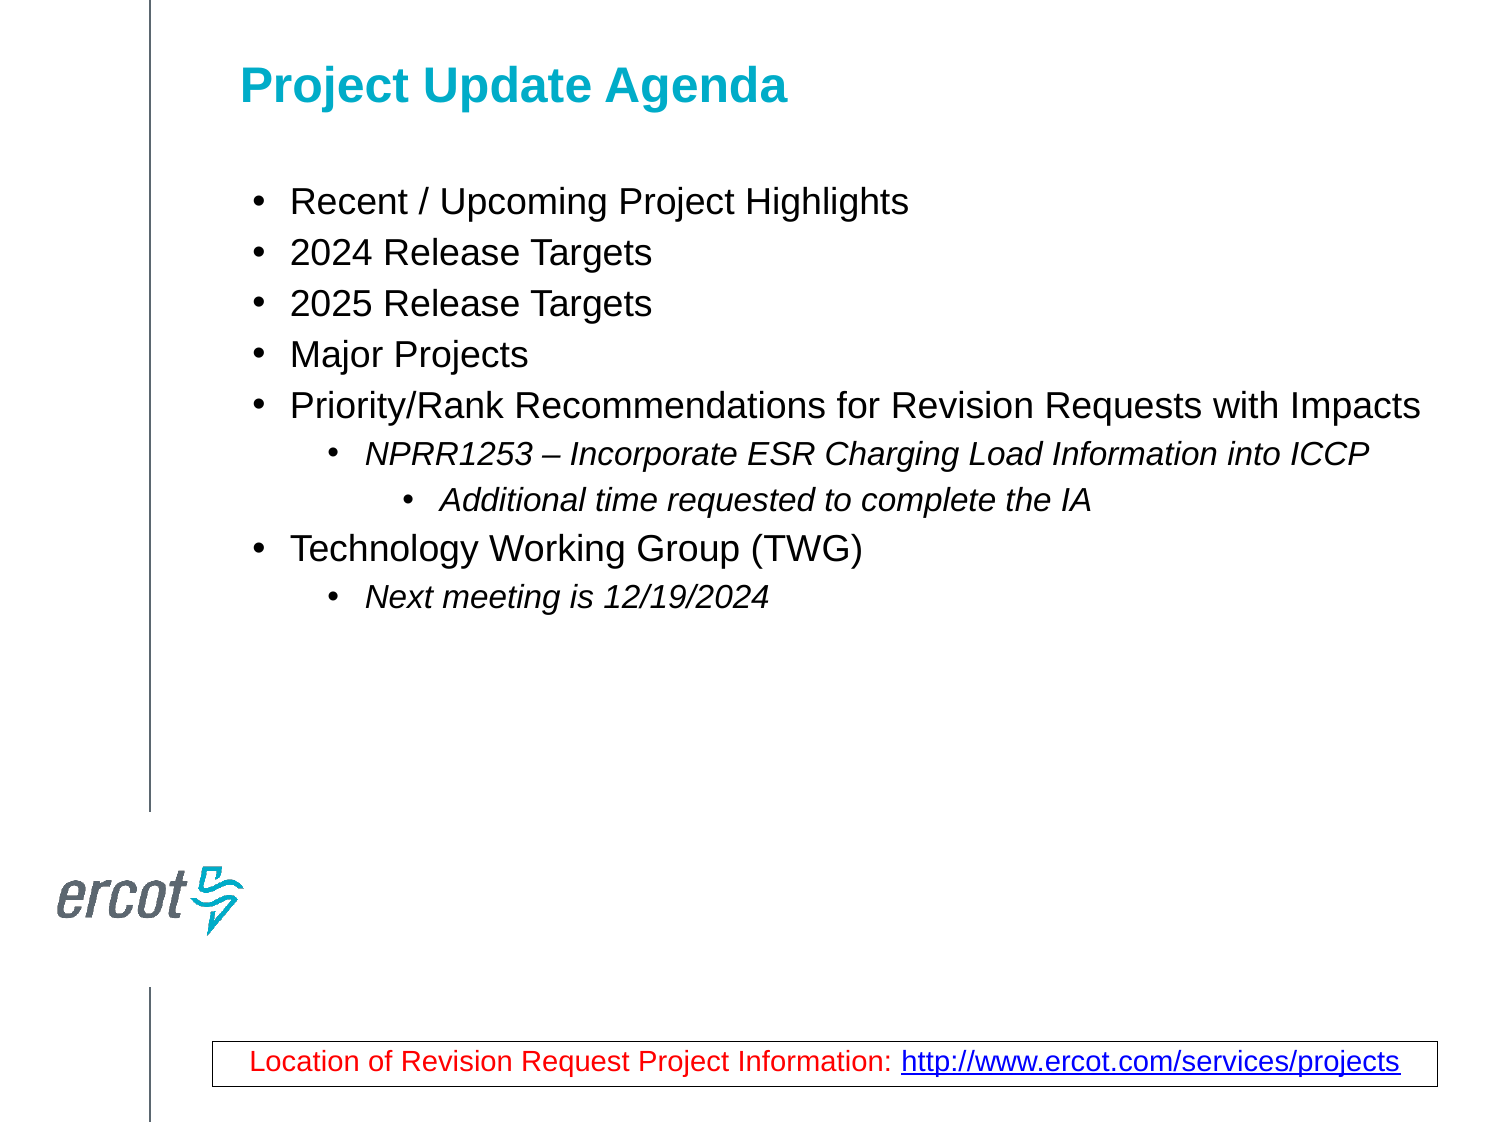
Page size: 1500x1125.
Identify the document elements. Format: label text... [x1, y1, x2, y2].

text_box Project Update Agenda [225, 52, 938, 125]
text_box Location of Revision Request Project Information: http://www.ercot.com/services/projects [212, 1041, 1438, 1087]
list Recent / Upcoming Project Highlights 2024 Release Targets 2025 Release Targets Major Projects Priority/Rank Recommendations for Revision Requests with Impacts NPRR1253 – Incorporate ESR Charging Load Information into ICCP Additional time requested to complete the IA Technology Working Group (TWG) Next meeting is 12/19/2024 [162, 174, 1450, 813]
picture [53, 862, 247, 938]
